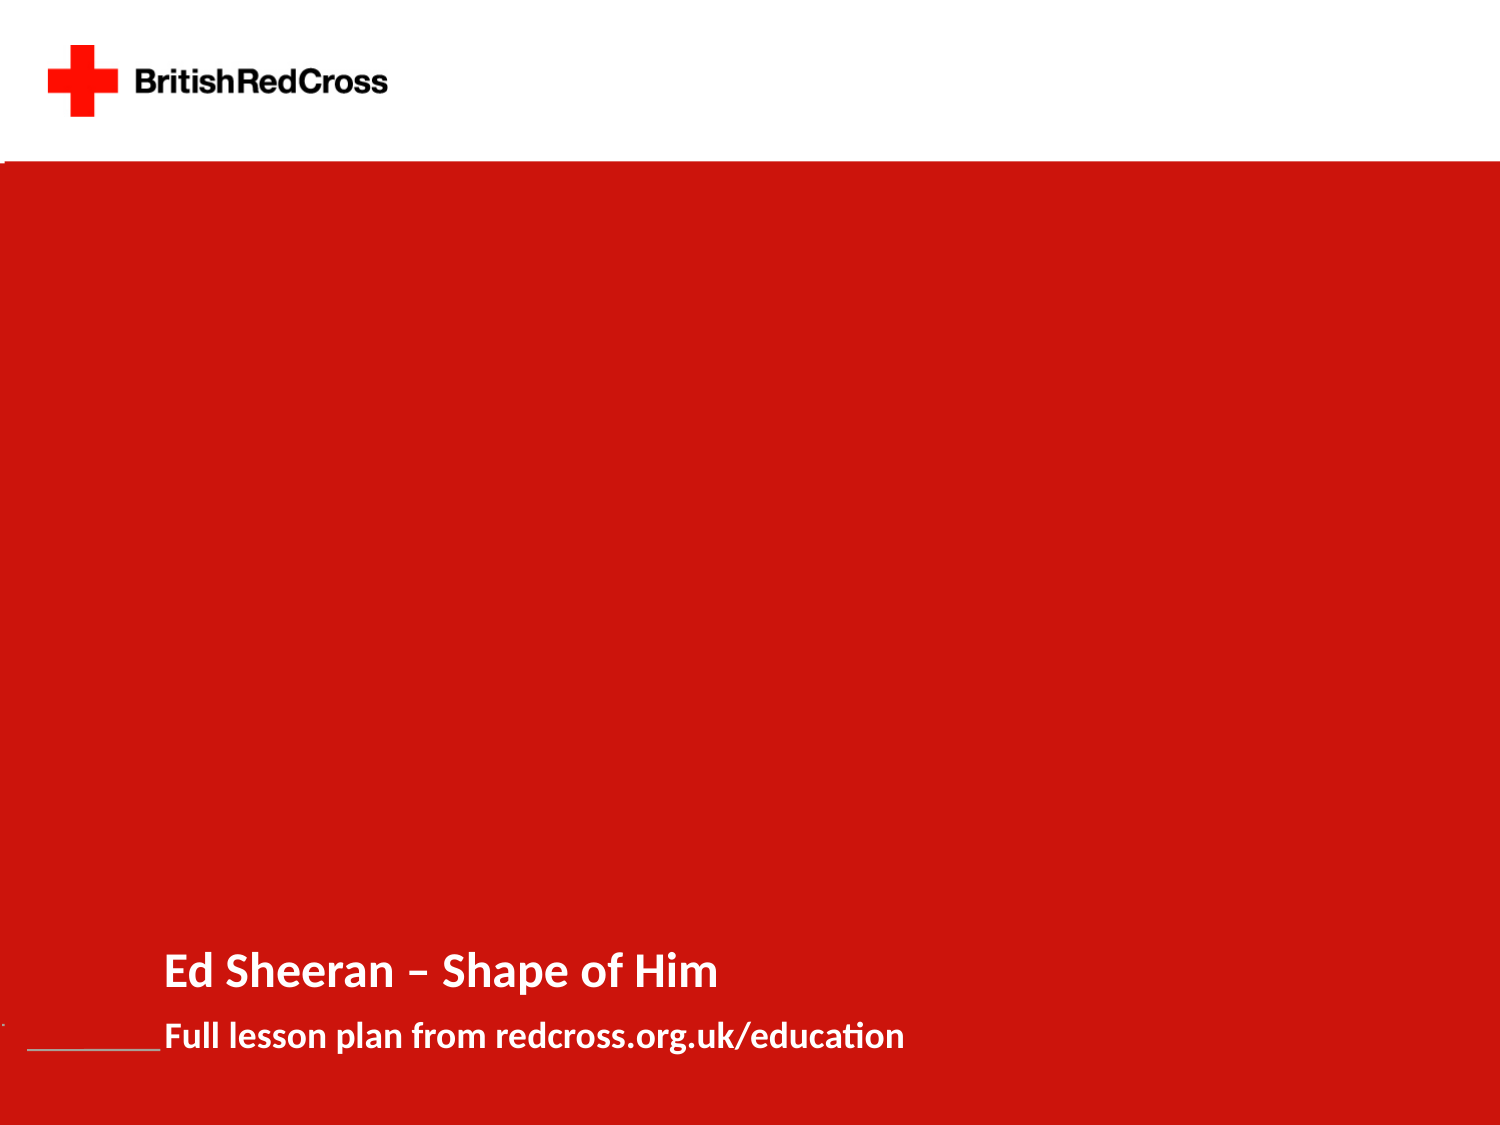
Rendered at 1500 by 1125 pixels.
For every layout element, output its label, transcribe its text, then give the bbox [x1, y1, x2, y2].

text_box Full lesson plan from redcross.org.uk/education [149, 1005, 1189, 1064]
text_box [0, 163, 1500, 1125]
text_box [4, 161, 1500, 1124]
picture [47, 45, 405, 134]
text_box Ed Sheeran – Shape of Him [148, 929, 1400, 1005]
